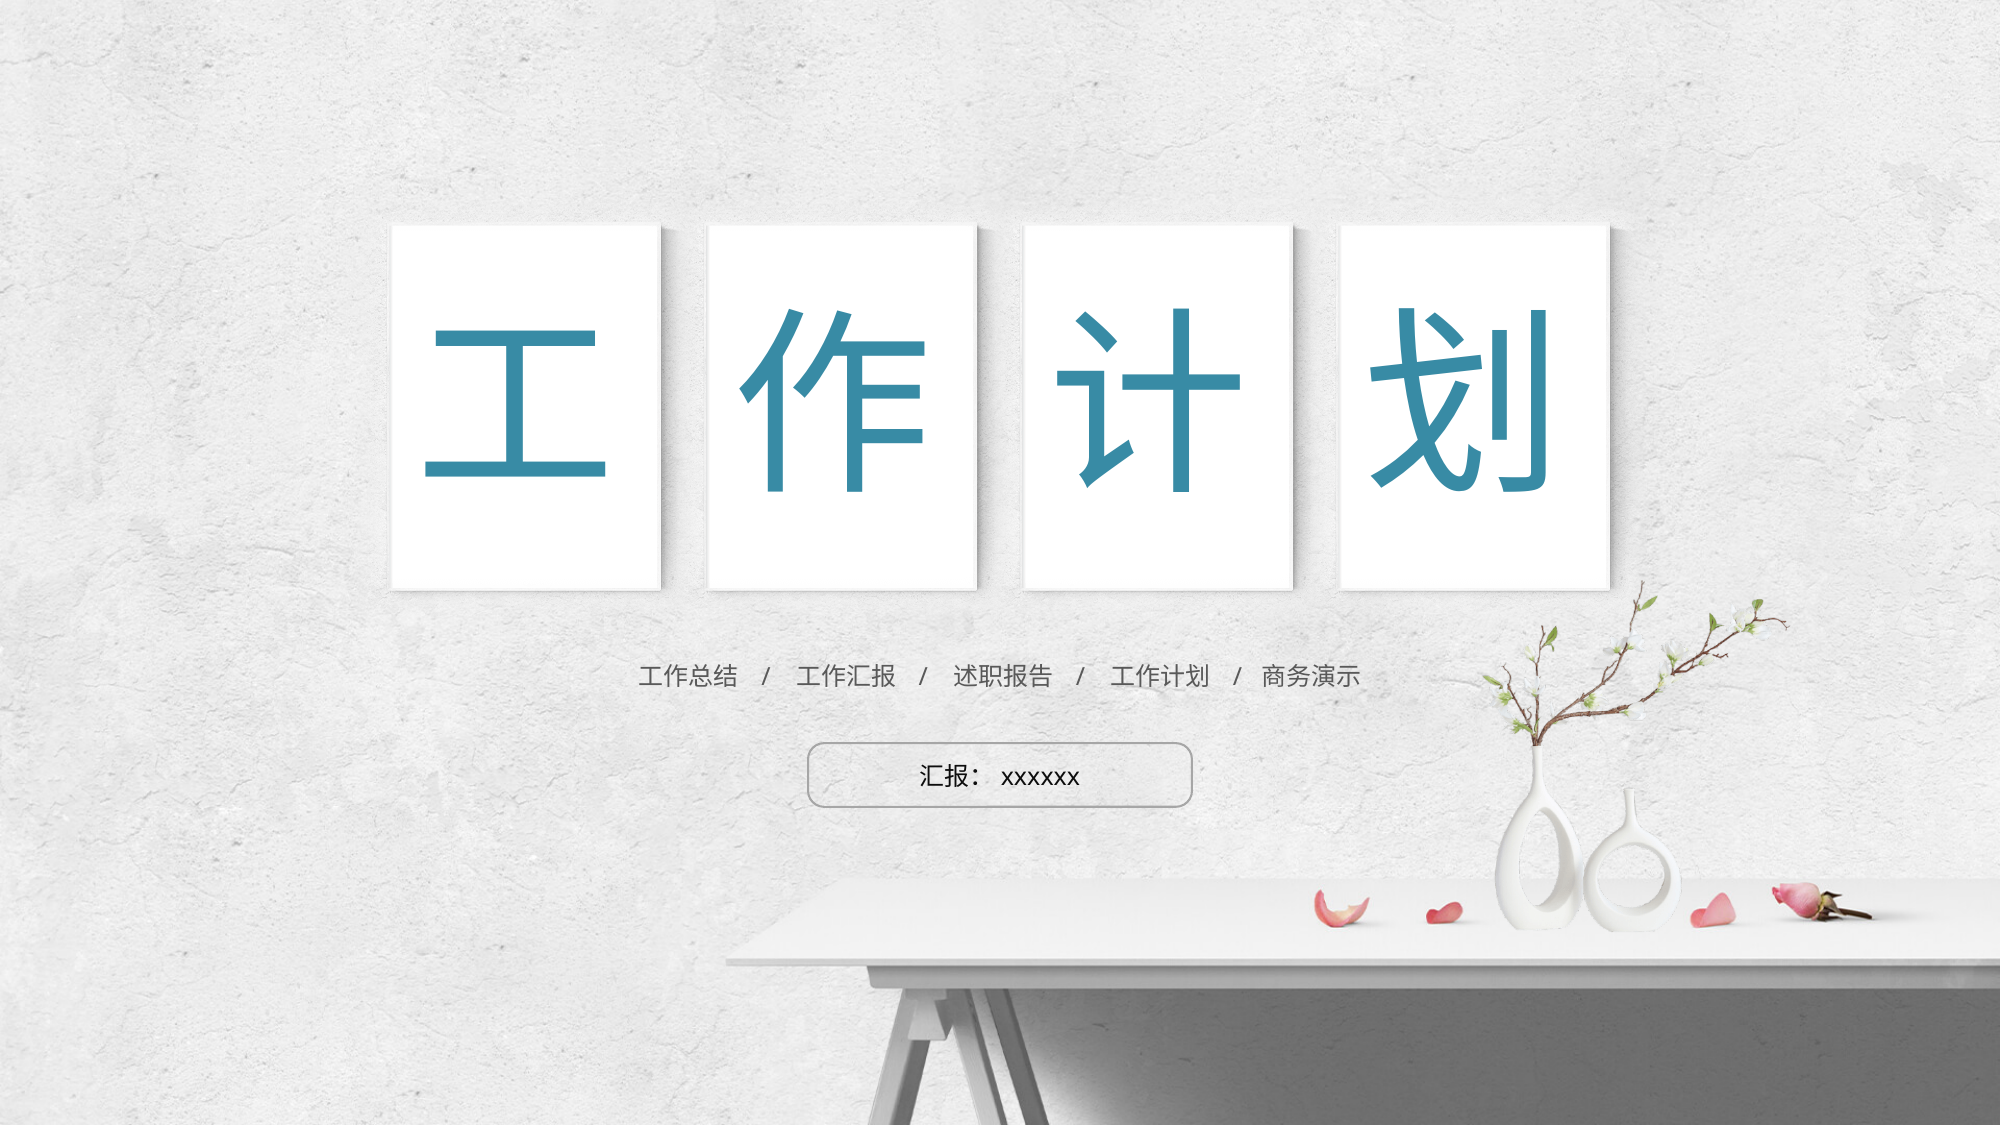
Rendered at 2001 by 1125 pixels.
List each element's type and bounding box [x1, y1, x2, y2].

text_box [344, 186, 1656, 633]
picture [0, 0, 2000, 1125]
